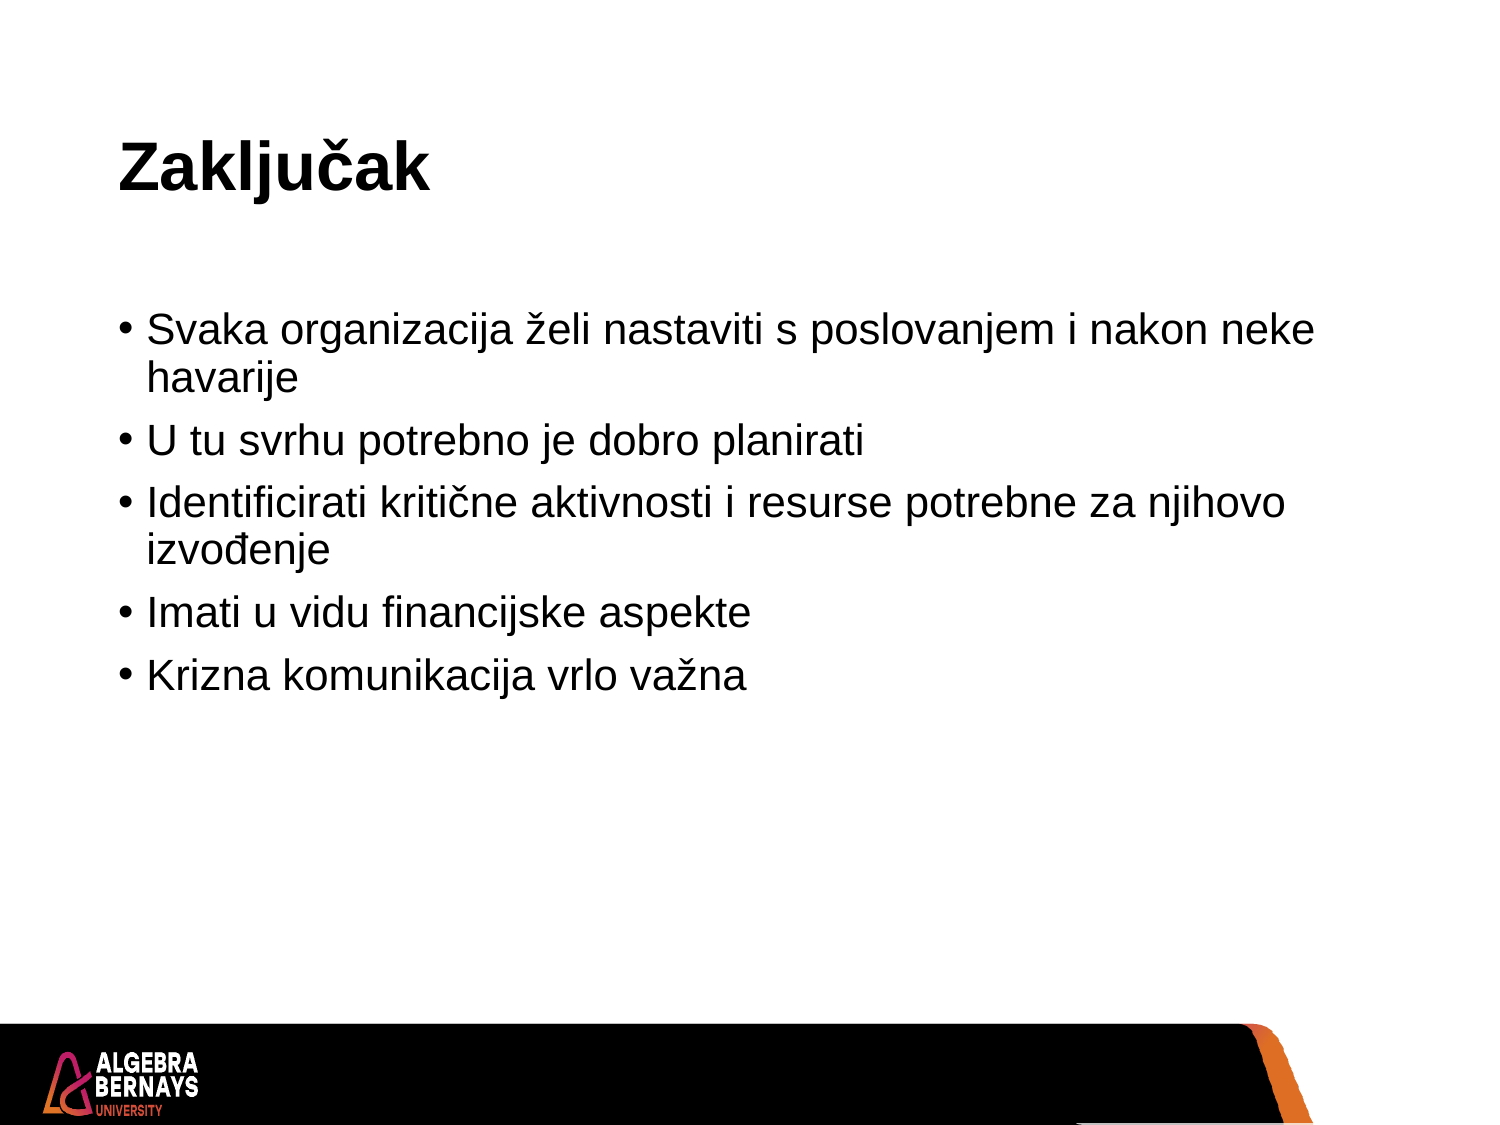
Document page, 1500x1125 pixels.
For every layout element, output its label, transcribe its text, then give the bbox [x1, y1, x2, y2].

title Zaključak [103, 59, 1397, 278]
picture [0, 1023, 1468, 1125]
list Svaka organizacija želi nastaviti s poslovanjem i nakon neke havarije U tu svrhu potrebno je dobro planirati Identificirati kritične aktivnosti i resurse potrebne za njihovo izvođenje Imati u vidu financijske aspekte Krizna komunikacija vrlo važna [103, 299, 1397, 1014]
